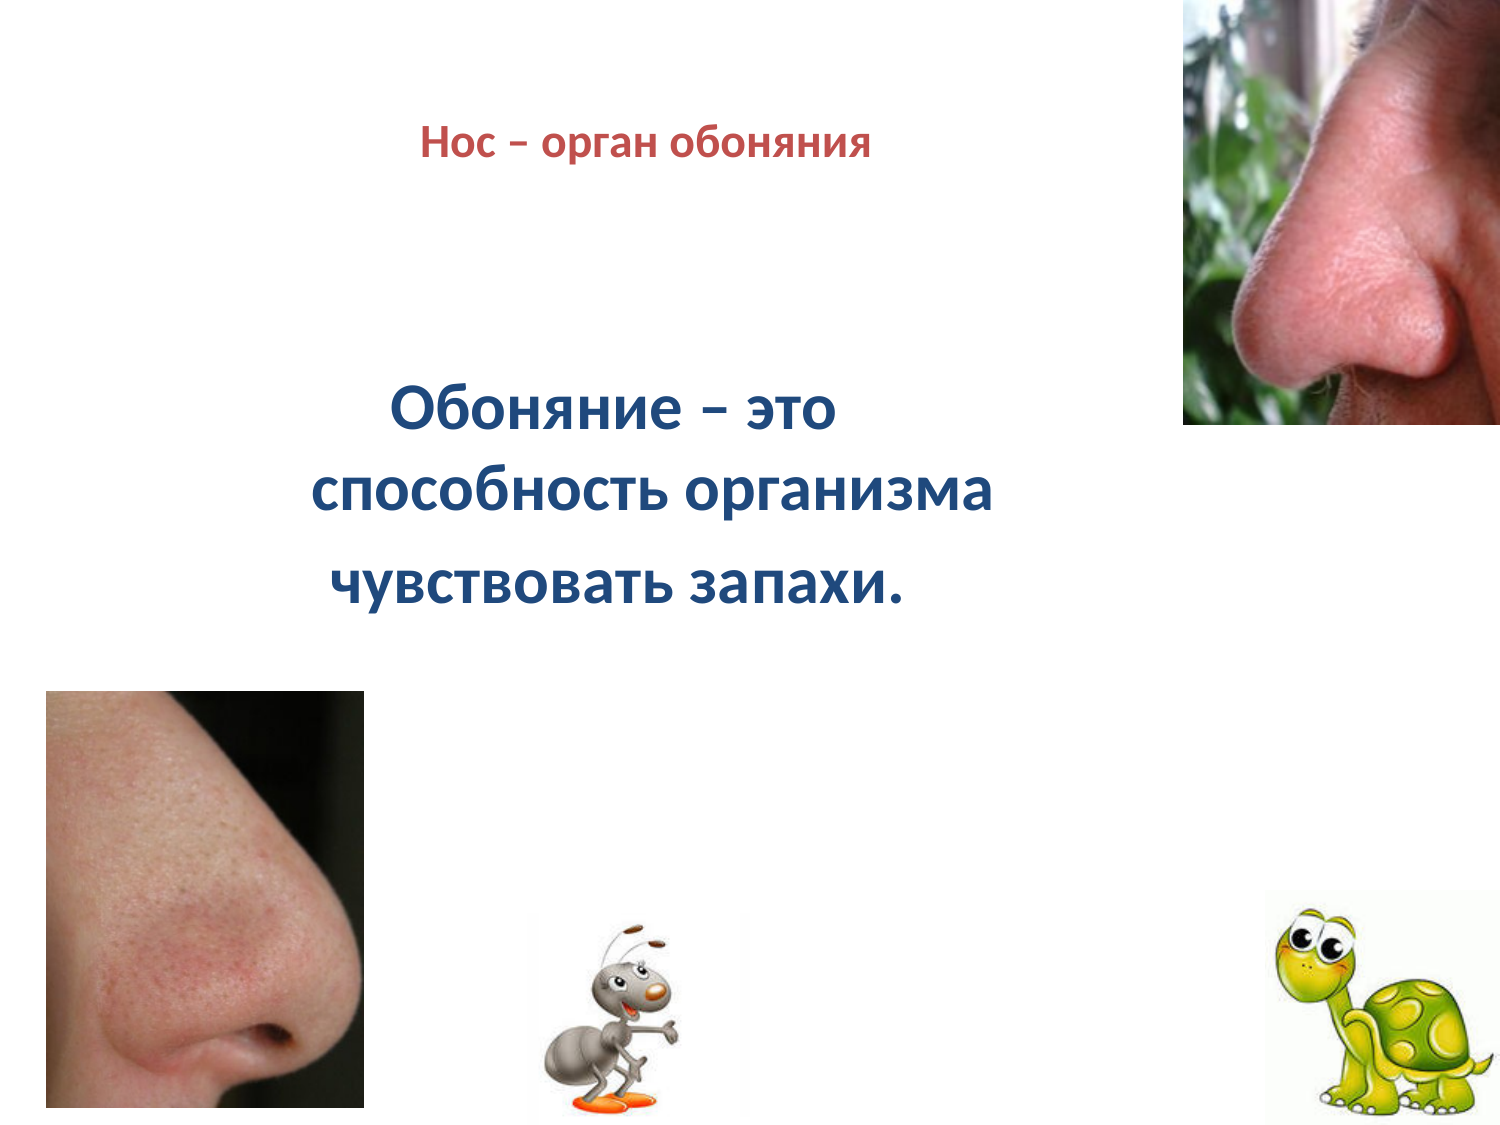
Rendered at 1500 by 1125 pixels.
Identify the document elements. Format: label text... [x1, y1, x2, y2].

list Обоняние – это способность организма чувствовать запахи. [75, 262, 1425, 786]
picture [527, 913, 751, 1125]
picture [1183, 0, 1500, 425]
title Нос – орган обоняния [75, 45, 1178, 233]
picture [1265, 890, 1500, 1125]
picture [46, 691, 364, 1108]
